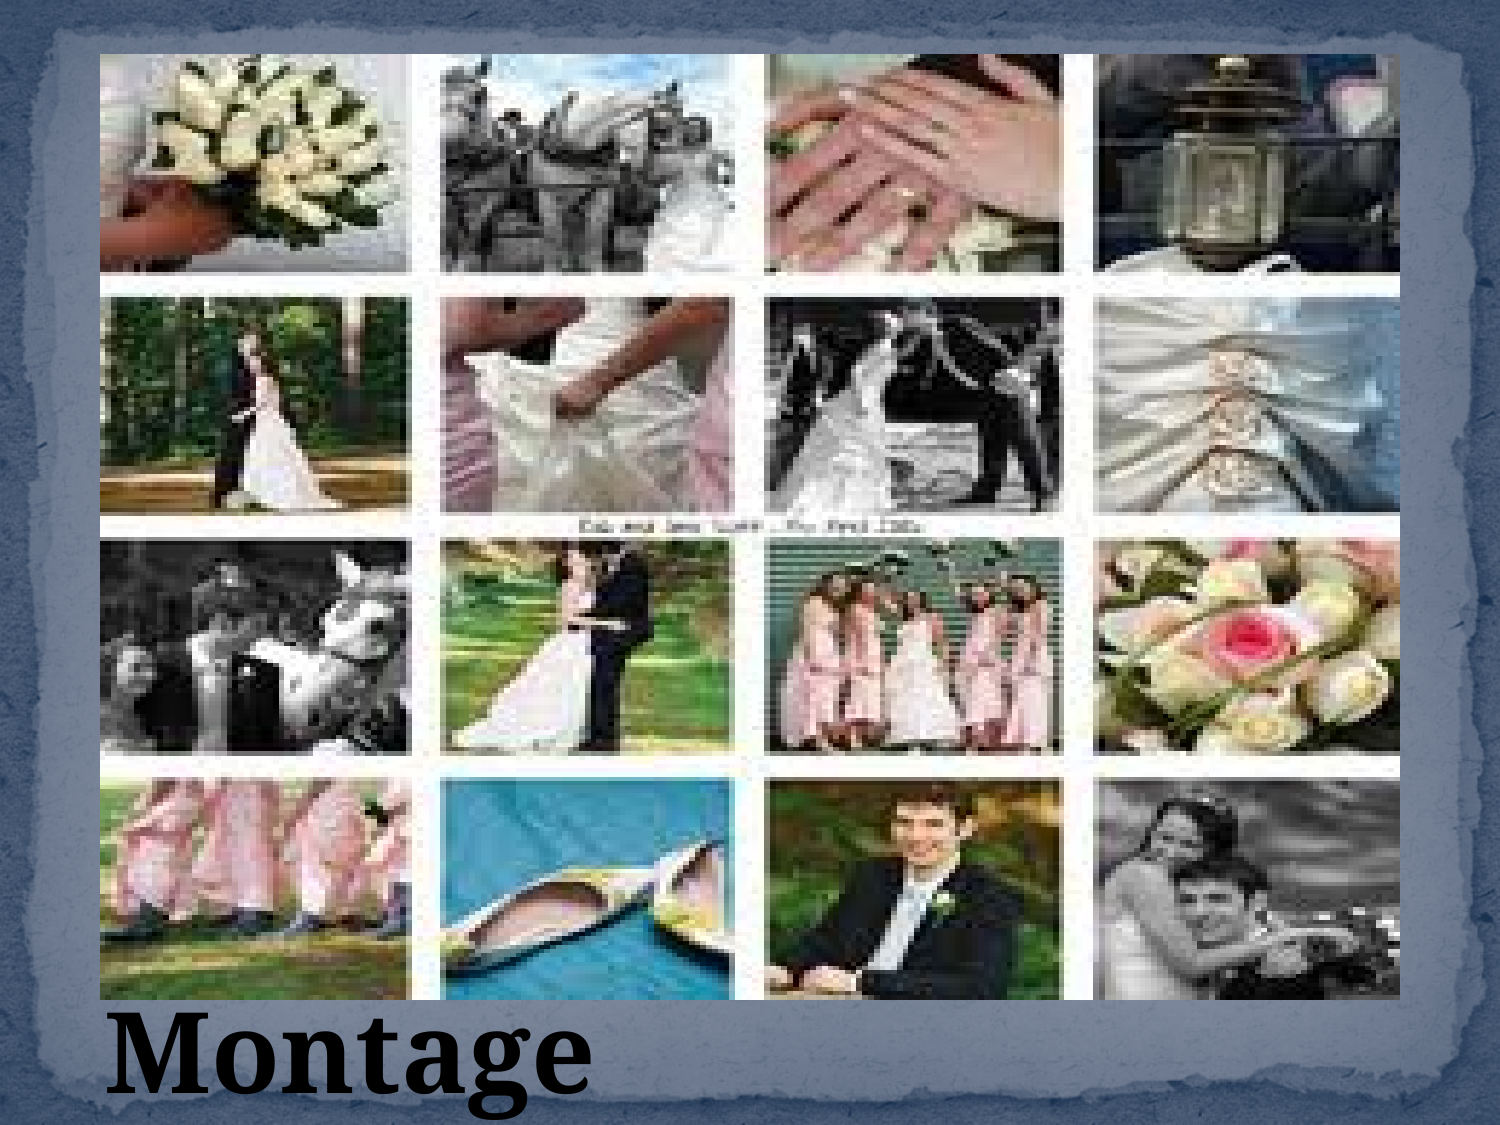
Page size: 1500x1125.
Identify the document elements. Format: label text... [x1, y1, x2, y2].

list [103, 58, 1397, 998]
text_box Montage [89, 988, 612, 1124]
